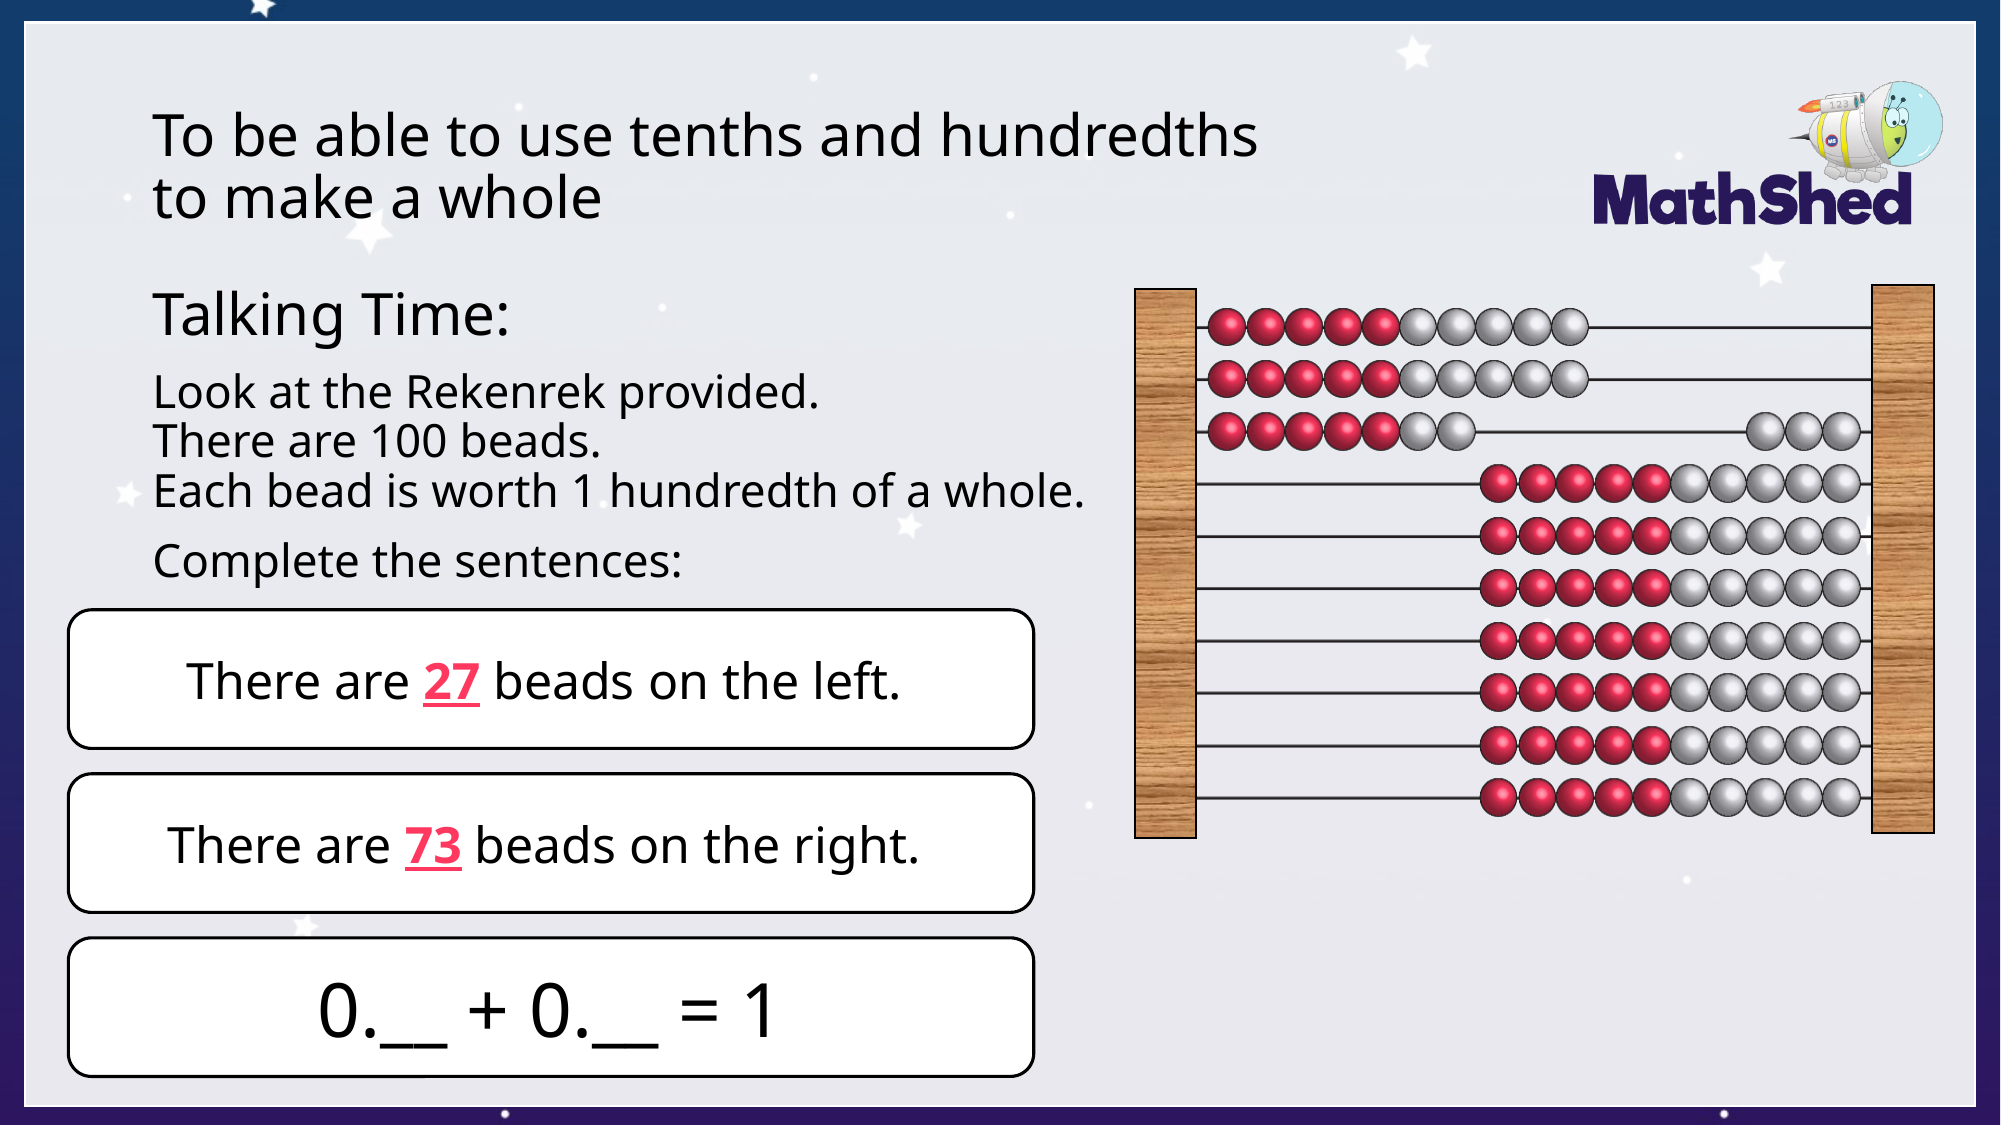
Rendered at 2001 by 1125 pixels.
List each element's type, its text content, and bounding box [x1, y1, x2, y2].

list Talking Time: Look at the Rekenrek provided. There are 100 beads. Each bead is worth 1 hundredth of a whole. Complete the sentences: [137, 277, 1103, 992]
text_box There are 73 beads on the right. [67, 772, 1035, 914]
picture [0, 0, 2001, 1125]
title To be able to use tenths and hundredths to make a whole [137, 59, 1578, 278]
text_box 0.__ + 0.__ = 1 [67, 936, 1035, 1078]
text_box There are 27 beads on the left. [67, 608, 1035, 750]
